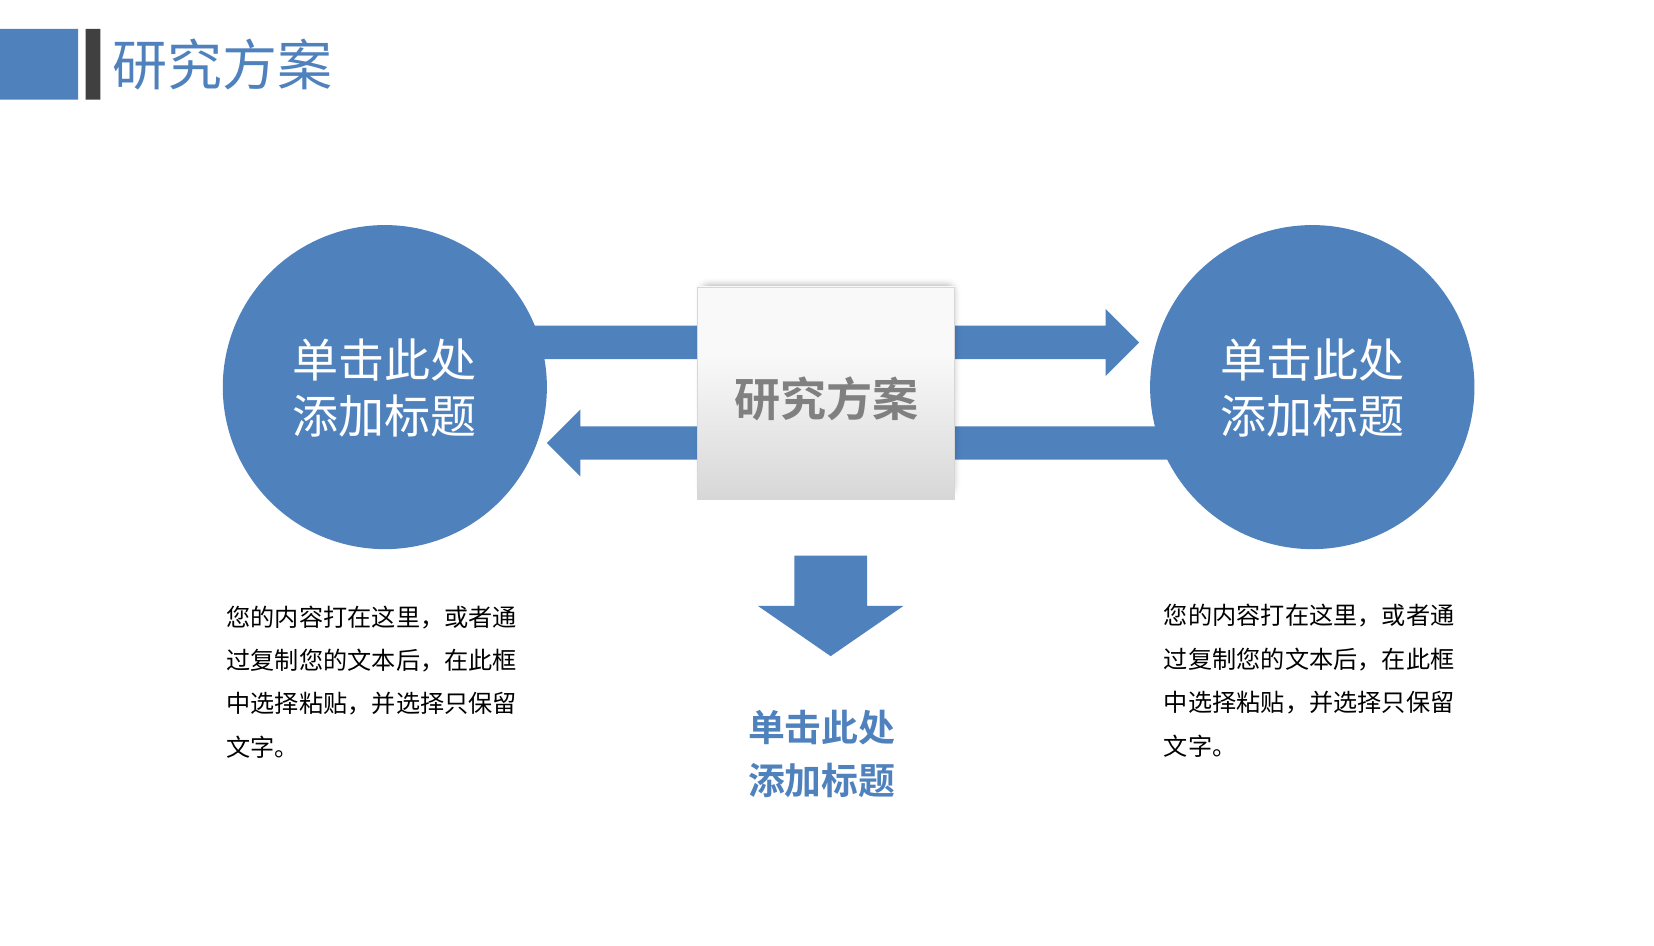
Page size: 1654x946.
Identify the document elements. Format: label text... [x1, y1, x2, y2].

text_box 您的内容打在这里，或者通过复制您的文本后，在此框中选择粘贴，并选择只保留文字。 [203, 585, 555, 691]
text_box 单击此处添加标题 [733, 688, 938, 810]
text_box [537, 323, 697, 362]
text_box [755, 553, 906, 658]
text_box 研究方案 [697, 286, 955, 499]
title 研究方案 [0, 23, 959, 114]
text_box [959, 306, 1142, 378]
text_box 单击此处添加标题 [220, 222, 550, 552]
text_box 单击此处添加标题 [1148, 222, 1477, 552]
text_box [959, 424, 1165, 462]
text_box 您的内容打在这里，或者通过复制您的文本后，在此框中选择粘贴，并选择只保留文字。 [1140, 584, 1493, 690]
text_box [544, 407, 697, 479]
